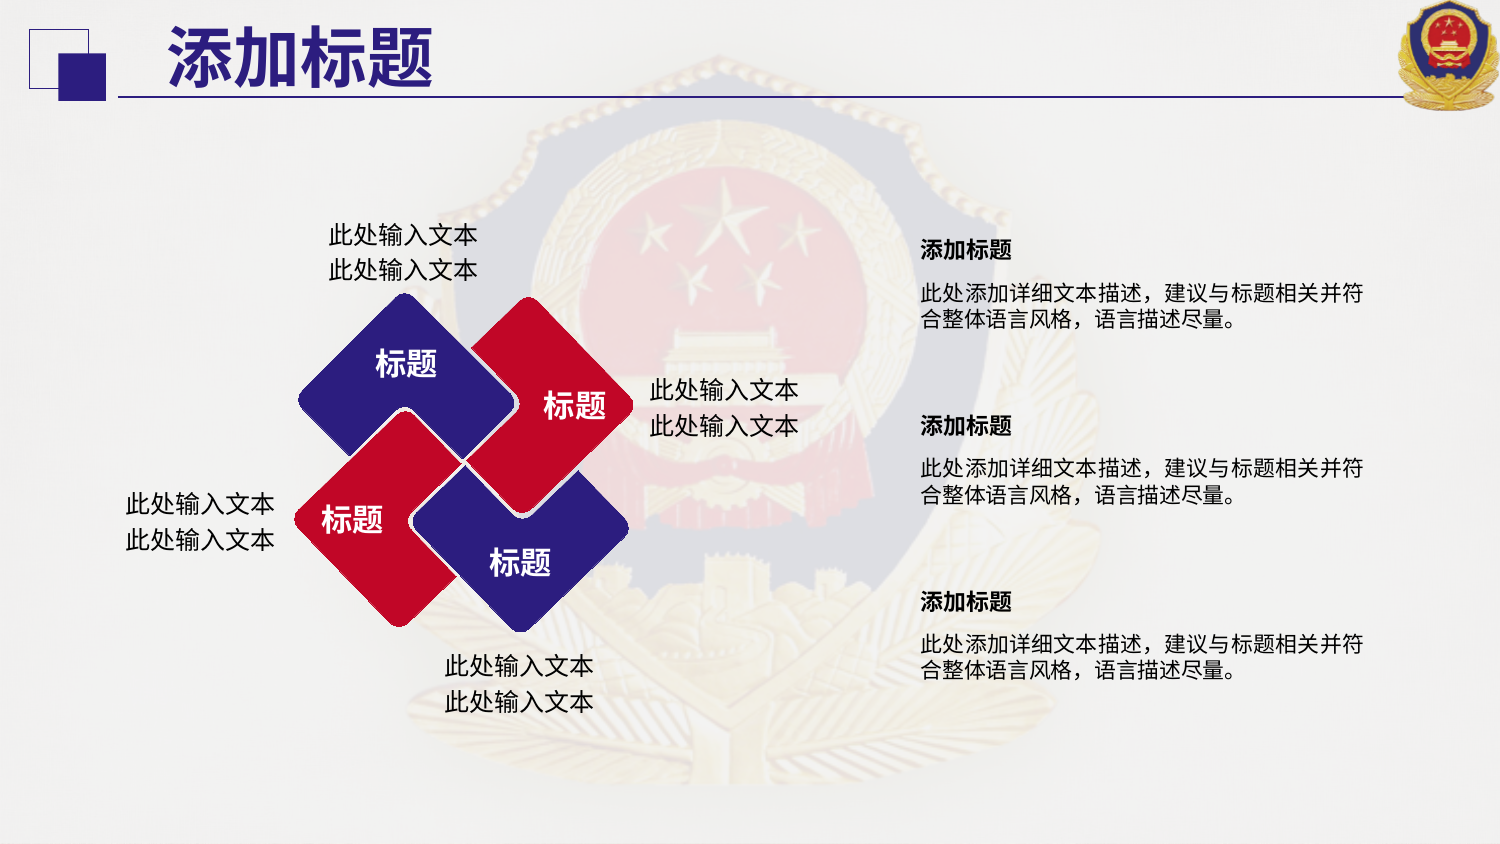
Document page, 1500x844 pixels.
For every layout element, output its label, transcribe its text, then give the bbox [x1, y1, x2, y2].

text_box 标题 [413, 465, 629, 632]
text_box [29, 28, 90, 89]
text_box 此处输入文本 此处输入文本 [64, 481, 287, 556]
text_box 标题 [298, 293, 514, 459]
text_box 添加标题 [152, 17, 686, 83]
text_box [57, 52, 107, 102]
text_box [905, 580, 1380, 695]
picture [1370, 0, 1500, 130]
text_box 标题 [294, 411, 462, 627]
text_box 此处输入文本 此处输入文本 [638, 367, 861, 443]
text_box 标题 [466, 297, 633, 513]
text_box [905, 228, 1380, 343]
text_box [905, 404, 1380, 519]
text_box 此处输入文本 此处输入文本 [408, 643, 631, 718]
text_box 此处输入文本 此处输入文本 [292, 211, 516, 287]
